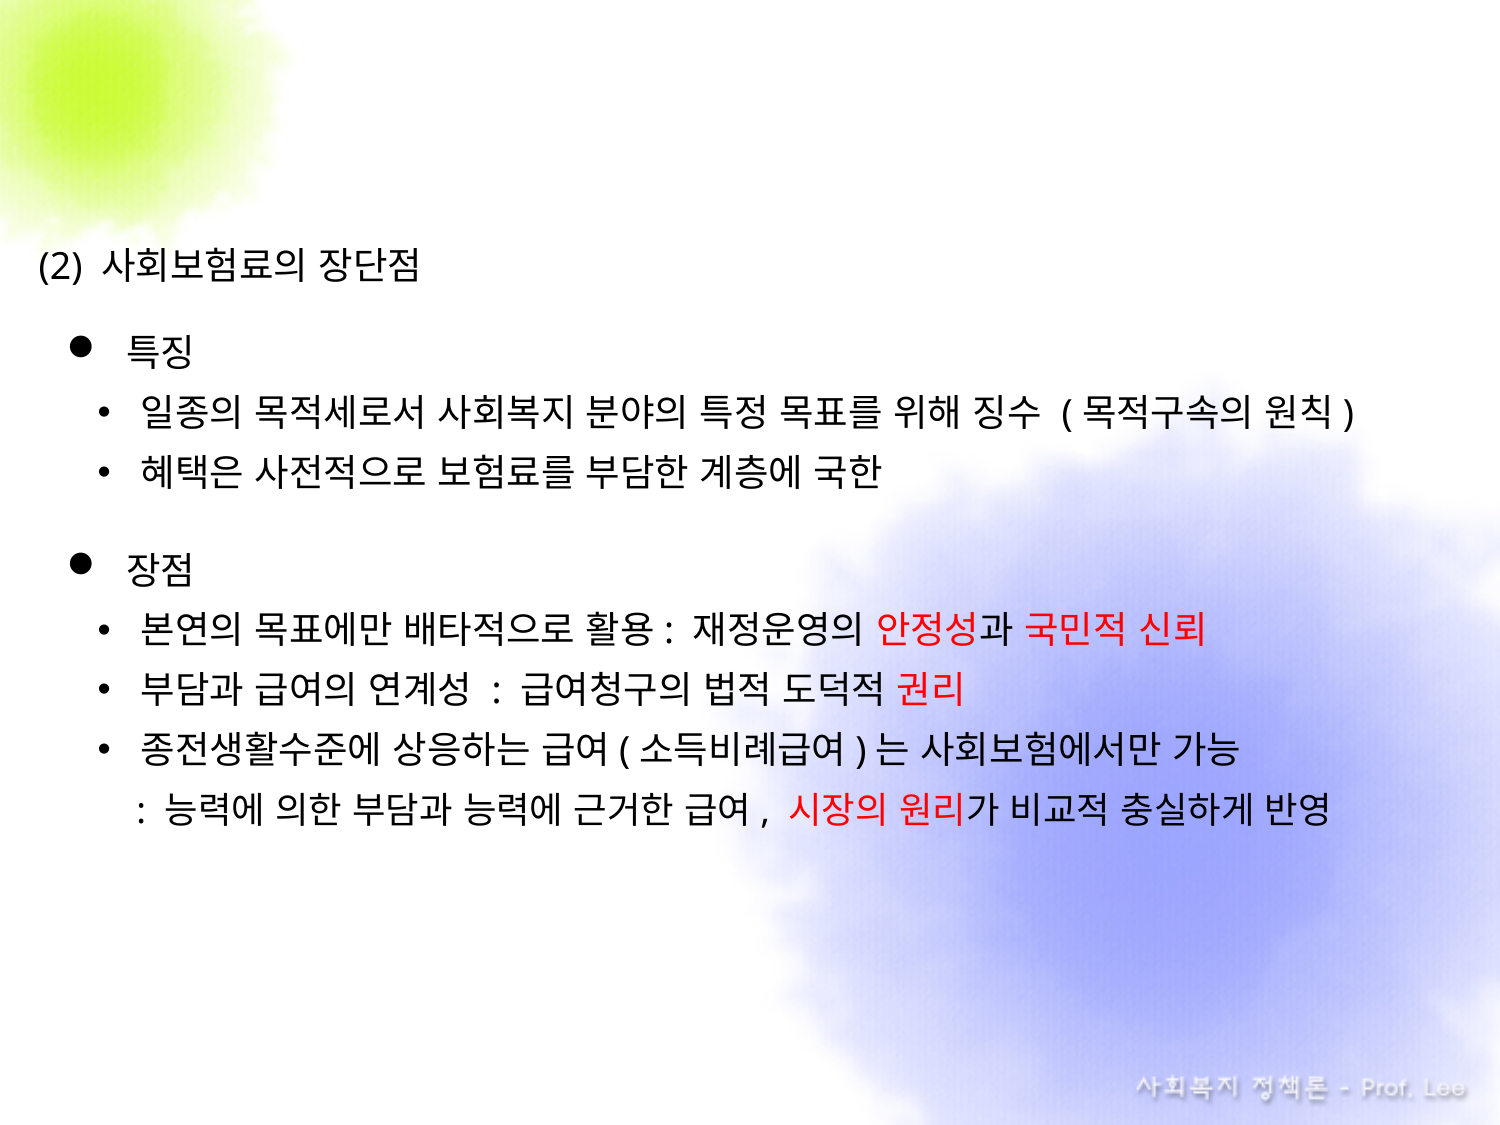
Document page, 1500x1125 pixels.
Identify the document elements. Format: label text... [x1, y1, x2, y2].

picture [0, 0, 1500, 1125]
list (2) 사회보험료의 장단점 특징 일종의 목적세로서 사회복지 분야의 특정 목표를 위해 징수 (목적구속의 원칙) 혜택은 사전적으로 보험료를 부담한 계층에 국한 장점 본연의 목표에만 배타적으로 활용: 재정운영의 안정성과 국민적 신뢰 부담과 급여의 연계성 : 급여청구의 법적 도덕적 권리 종전생활수준에 상응하는 급여(소득비례급여)는 사회보험에서만 가능 : 능력에 의한 부담과 능력에 근거한 급여, 시장의 원리가 비교적 충실하게 반영 [23, 230, 1471, 914]
